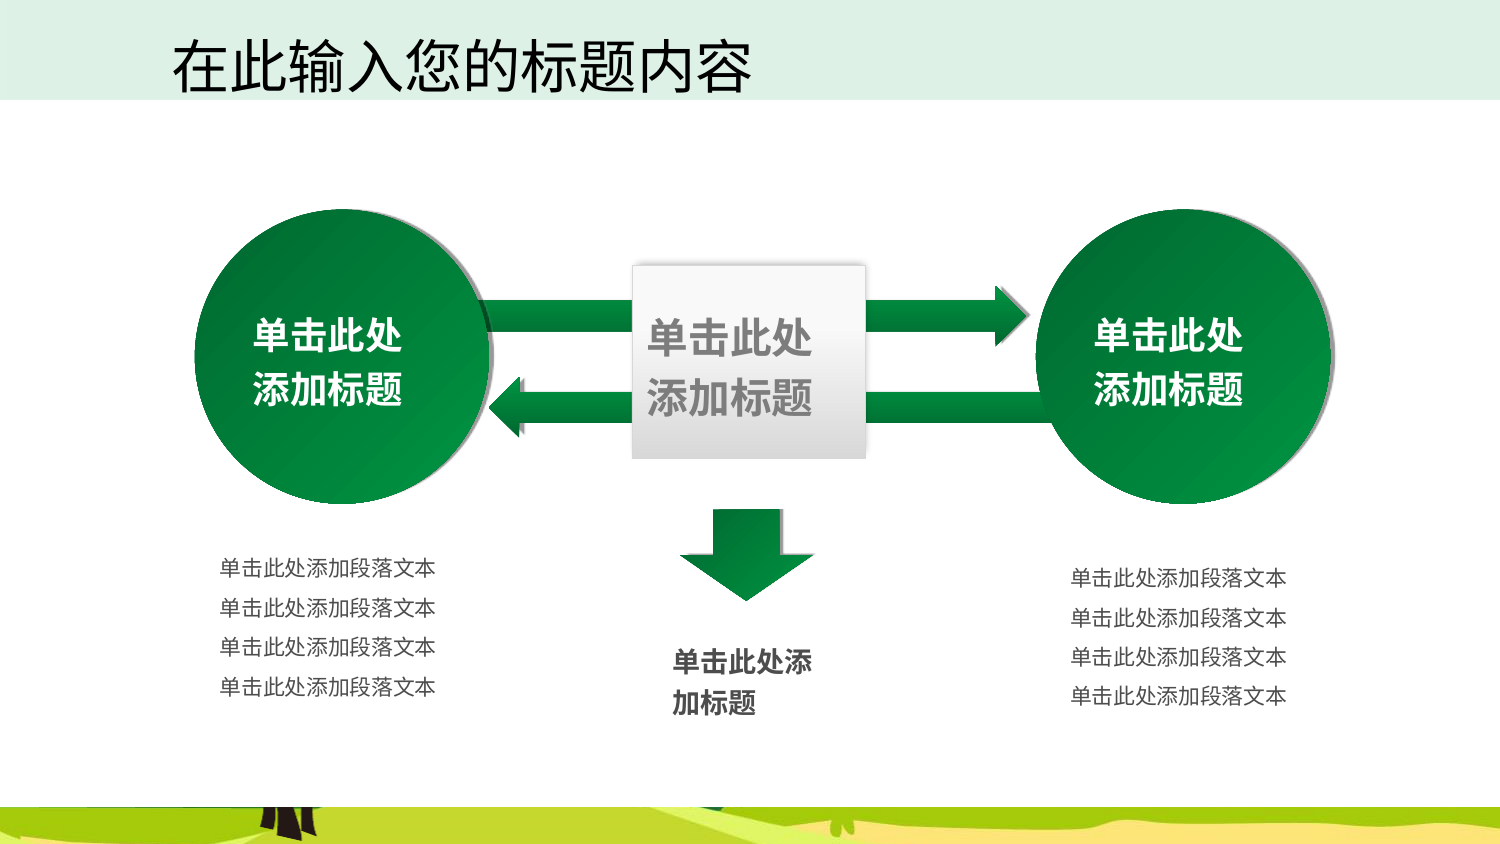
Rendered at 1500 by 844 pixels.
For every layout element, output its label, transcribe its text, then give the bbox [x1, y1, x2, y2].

picture [0, 0, 1500, 99]
text_box [680, 509, 813, 601]
text_box 单击此处添加段落文本单击此处添加段落文本单击此处添加段落文本单击此处添加段落文本 [204, 534, 469, 707]
picture [0, 807, 1500, 844]
text_box 在此输入您的标题内容 [156, 22, 793, 108]
text_box 单击此处添加标题 [658, 630, 843, 727]
text_box [871, 285, 1027, 347]
text_box [871, 392, 1051, 423]
text_box 单击此处添加标题 [194, 209, 489, 504]
text_box 单击此处添加标题 [1035, 209, 1331, 504]
text_box [486, 300, 631, 332]
text_box 单击此处添加段落文本单击此处添加段落文本单击此处添加段落文本单击此处添加段落文本 [1055, 544, 1317, 717]
text_box [488, 377, 631, 438]
text_box 单击此处添加标题 [631, 265, 865, 459]
